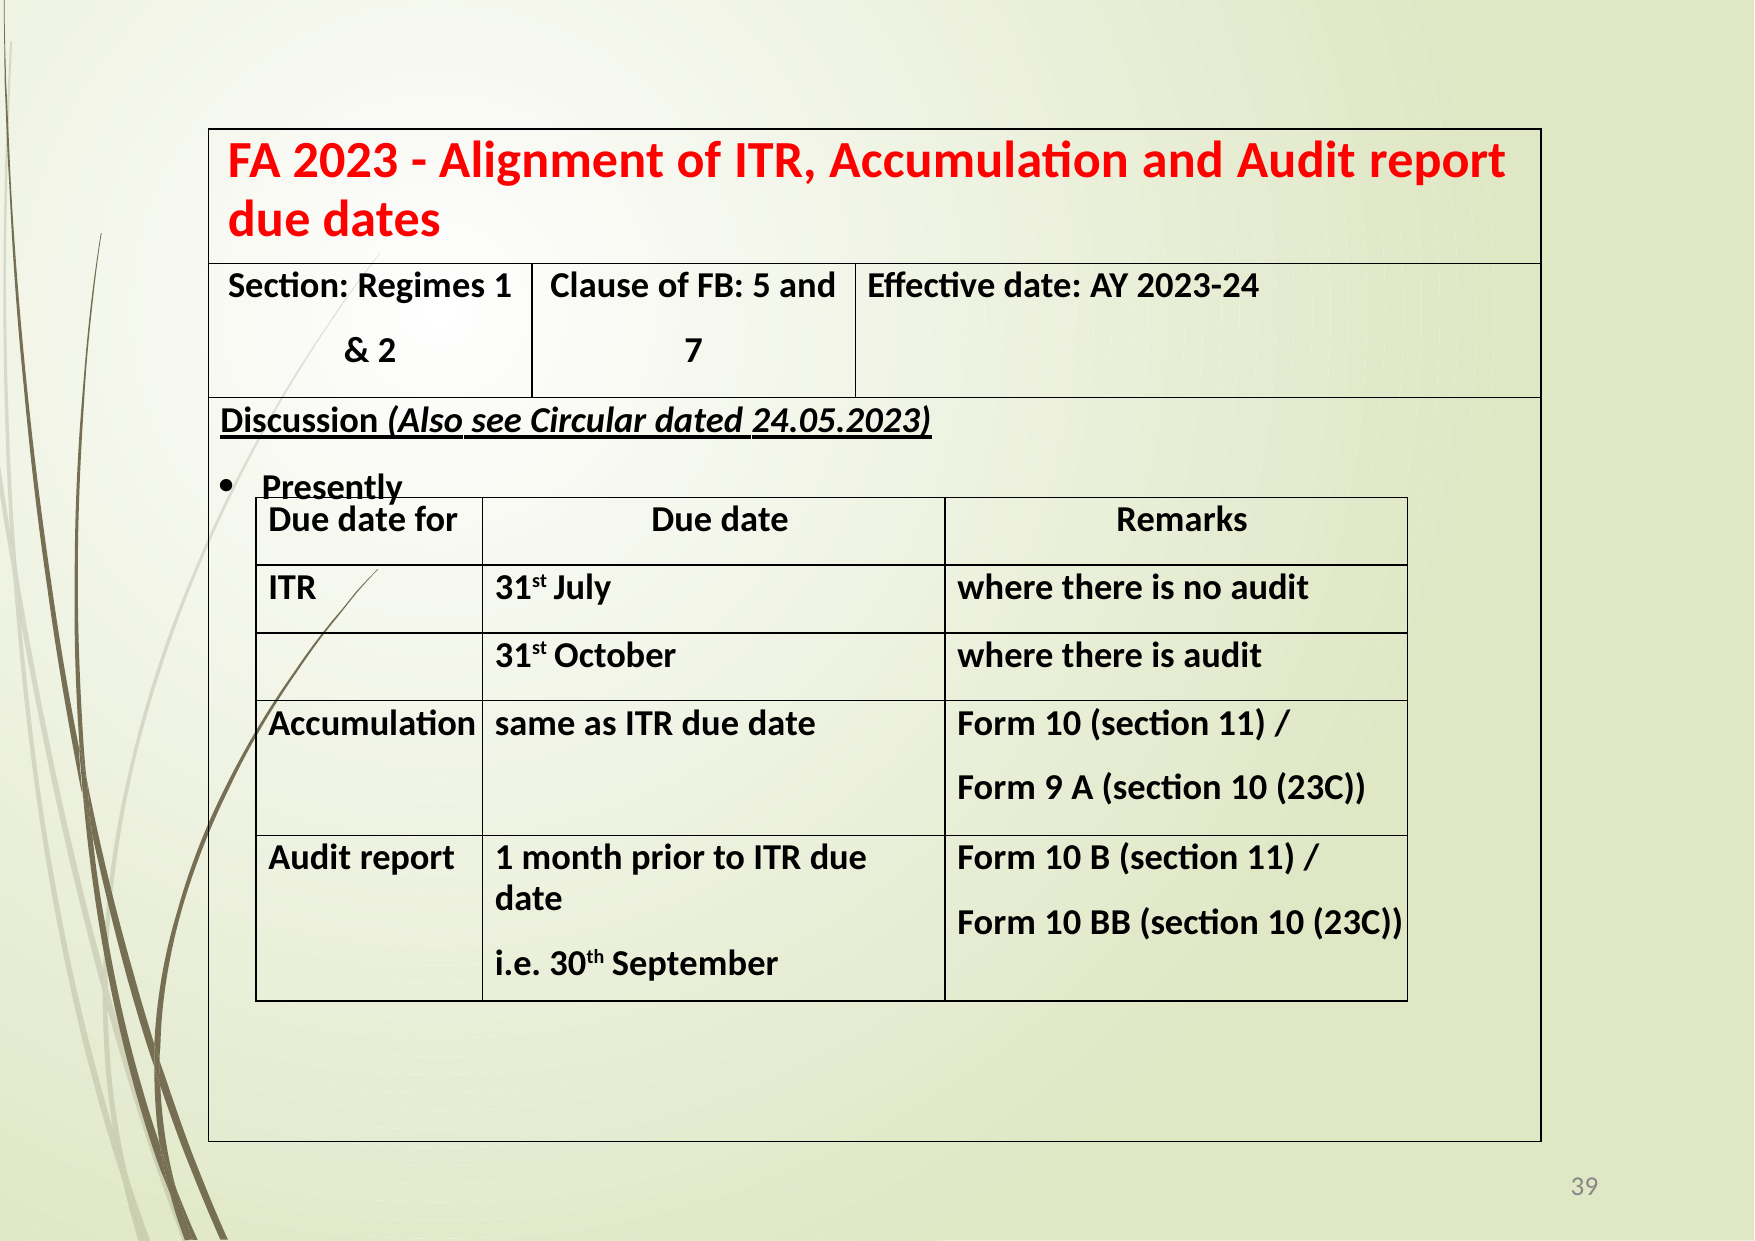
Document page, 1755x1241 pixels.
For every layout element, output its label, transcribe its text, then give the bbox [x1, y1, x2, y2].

table_cell ITR [257, 566, 482, 632]
table_cell Audit report [257, 836, 482, 1000]
table_cell Clause of FB: 5 and 7 [533, 264, 855, 397]
table_header Due date [483, 498, 944, 564]
table_cell Section: Regimes 1 & 2 [209, 264, 531, 397]
text_box 39 [1568, 1172, 1605, 1201]
table_cell Accumulation [257, 701, 482, 835]
table_cell Form 10 B (section 11) / Form 10 BB (section 10 (23C)) [946, 836, 1407, 1000]
table_header FA 2023 - Alignment of ITR, Accumulation and Audit report due dates [209, 130, 1540, 263]
table_cell 1 month prior to ITR due date i.e. 30th September [483, 836, 944, 1000]
table_cell where there is no audit [946, 566, 1407, 632]
table_header Remarks [946, 498, 1407, 564]
table_cell 31st July [483, 566, 944, 632]
table_cell [257, 634, 482, 700]
table_header Due date for [257, 498, 482, 564]
table_cell Form 10 (section 11) / Form 9 A (section 10 (23C)) [946, 701, 1407, 835]
table_cell Discussion (Also see Circular dated 24.05.2023) Presently [209, 398, 1540, 1141]
table_cell same as ITR due date [483, 701, 944, 835]
table_cell 31st October [483, 634, 944, 700]
table_cell Effective date: AY 2023-24 [856, 264, 1540, 397]
table_cell where there is audit [946, 634, 1407, 700]
